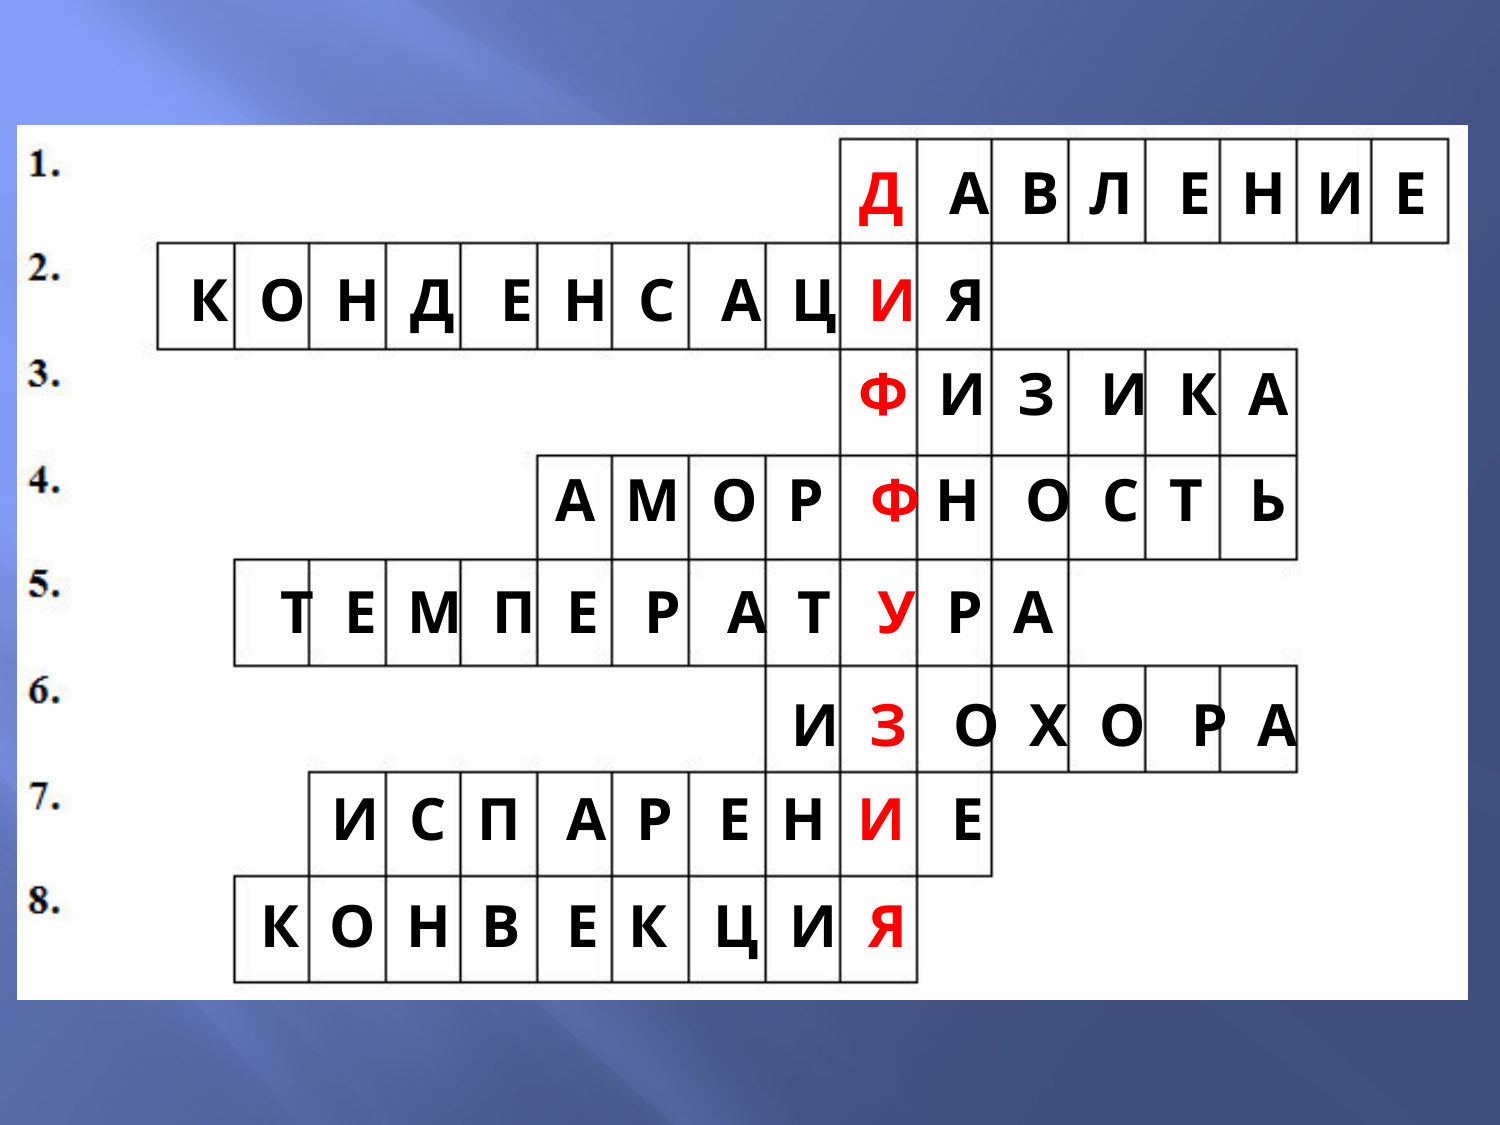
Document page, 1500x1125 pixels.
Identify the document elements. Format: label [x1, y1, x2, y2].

picture [17, 125, 1468, 1000]
